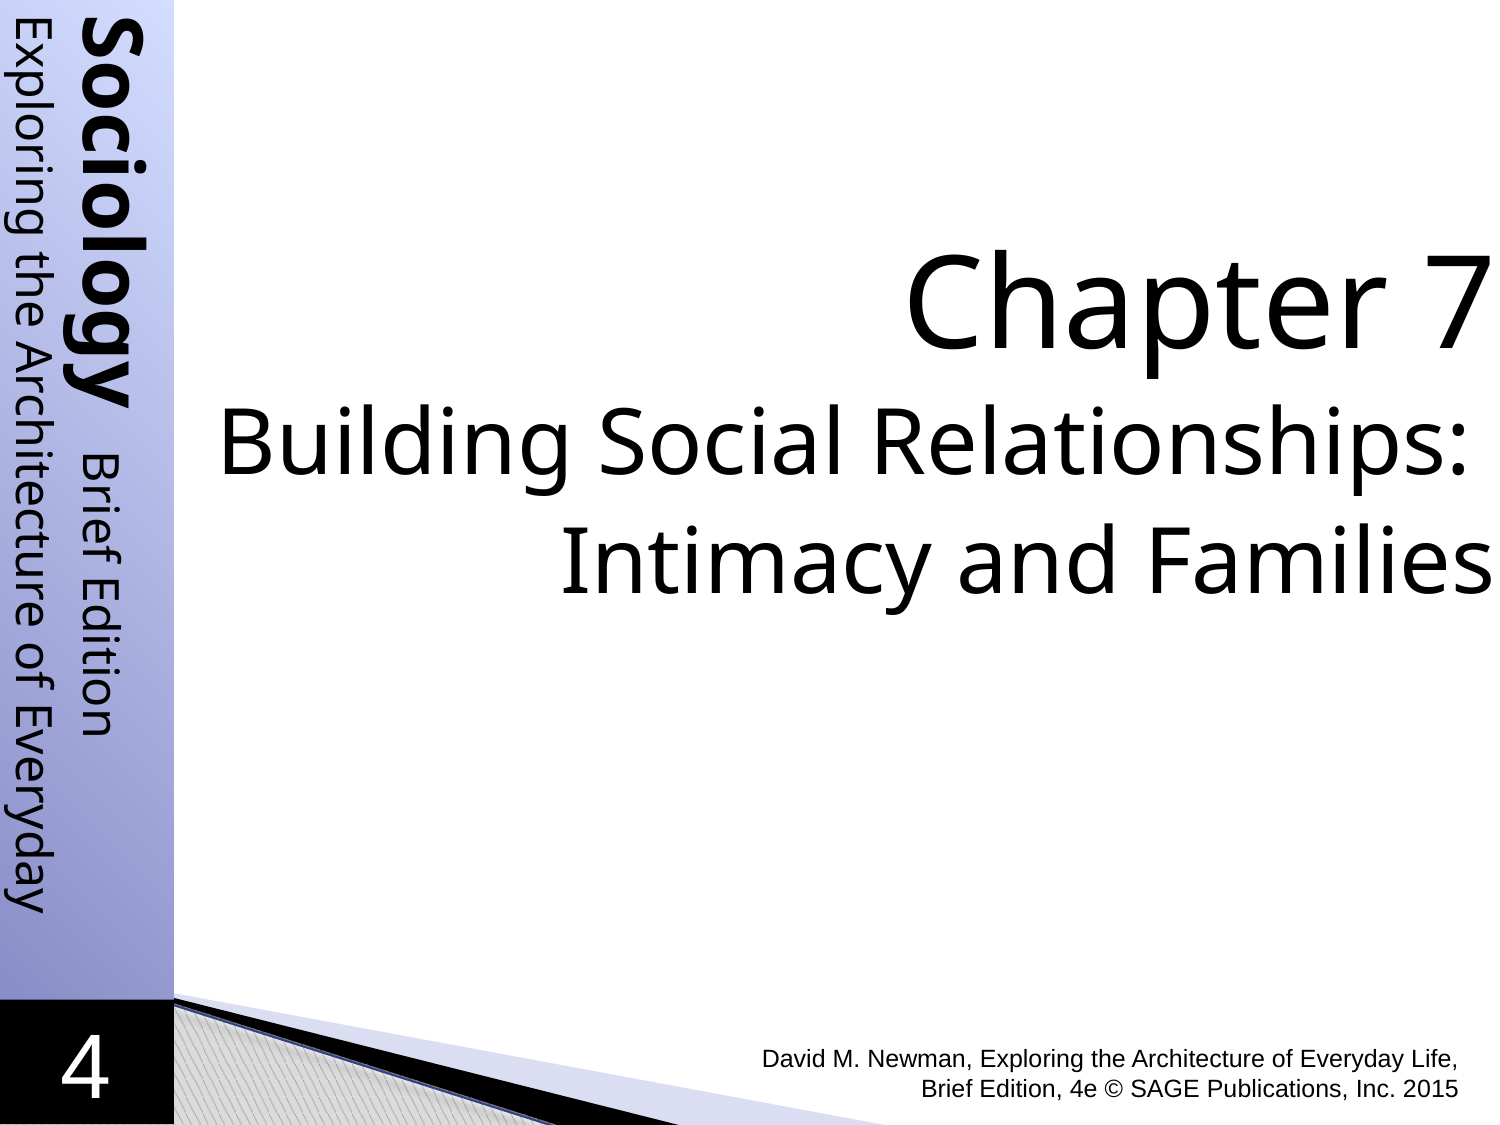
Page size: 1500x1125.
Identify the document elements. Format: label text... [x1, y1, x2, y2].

footer David M. Newman, Exploring the Architecture of Everyday Life, Brief Edition, 4e © SAGE Publications, Inc. 2015 [737, 1050, 1475, 1110]
picture [174, 1003, 558, 1125]
subtitle Chapter 7 Building Social Relationships: Intimacy and Families [137, 212, 1500, 755]
